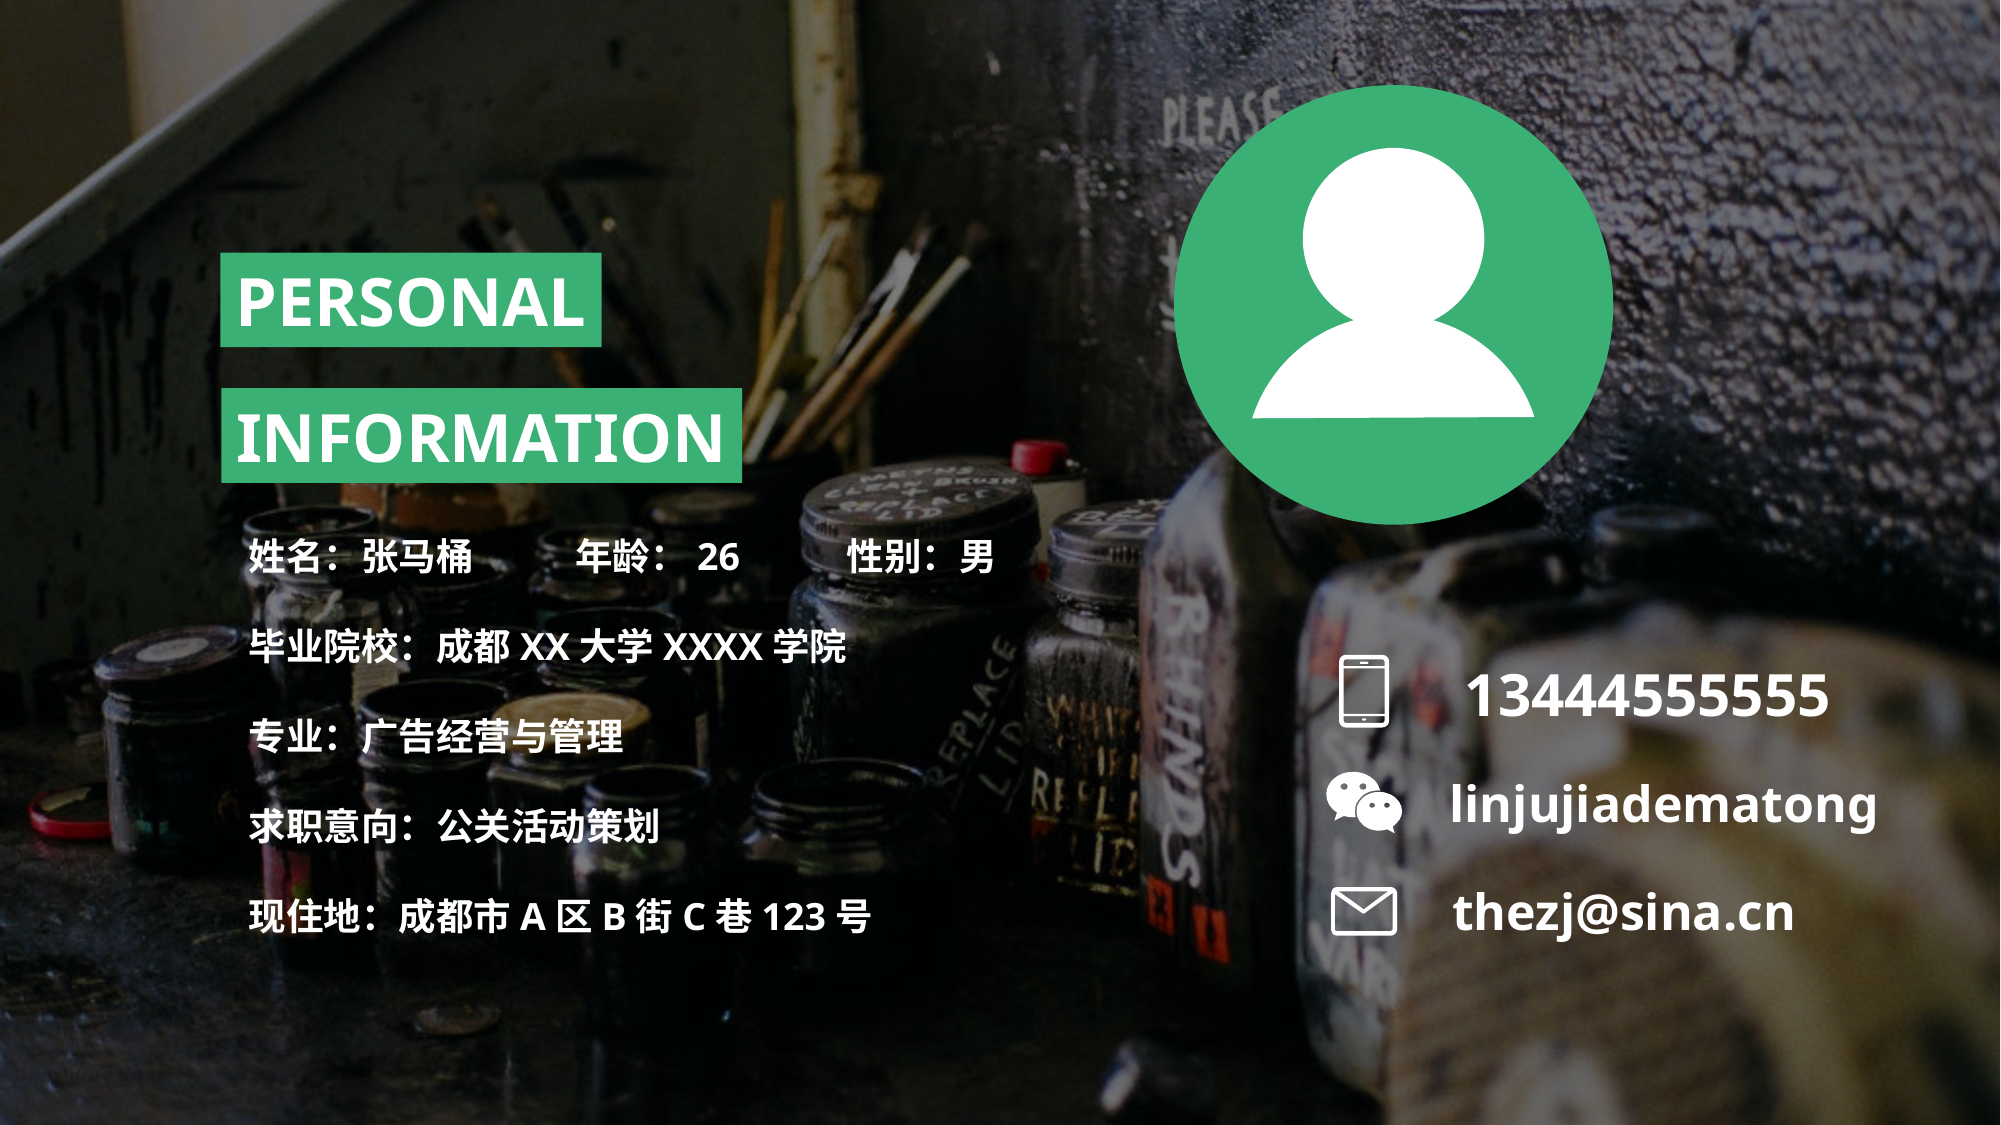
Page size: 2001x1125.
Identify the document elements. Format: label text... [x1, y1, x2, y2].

text_box [1326, 771, 1403, 834]
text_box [1331, 887, 1398, 936]
text_box linjujiadematong [1434, 765, 1895, 840]
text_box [1173, 85, 1614, 612]
text_box 13444555555 [1450, 650, 1846, 736]
text_box INFORMATION [221, 388, 743, 483]
text_box 姓名：张马桶 年龄：26 性别：男 毕业院校：成都XX大学XXXX学院 专业：广告经营与管理 求职意向：公关活动策划 现住地：成都市A区B街C巷123号 [233, 525, 1029, 946]
text_box [1339, 654, 1390, 728]
text_box [0, 0, 2000, 1125]
text_box thezj@sina.cn [1437, 873, 1811, 949]
text_box PERSONAL [220, 252, 602, 348]
